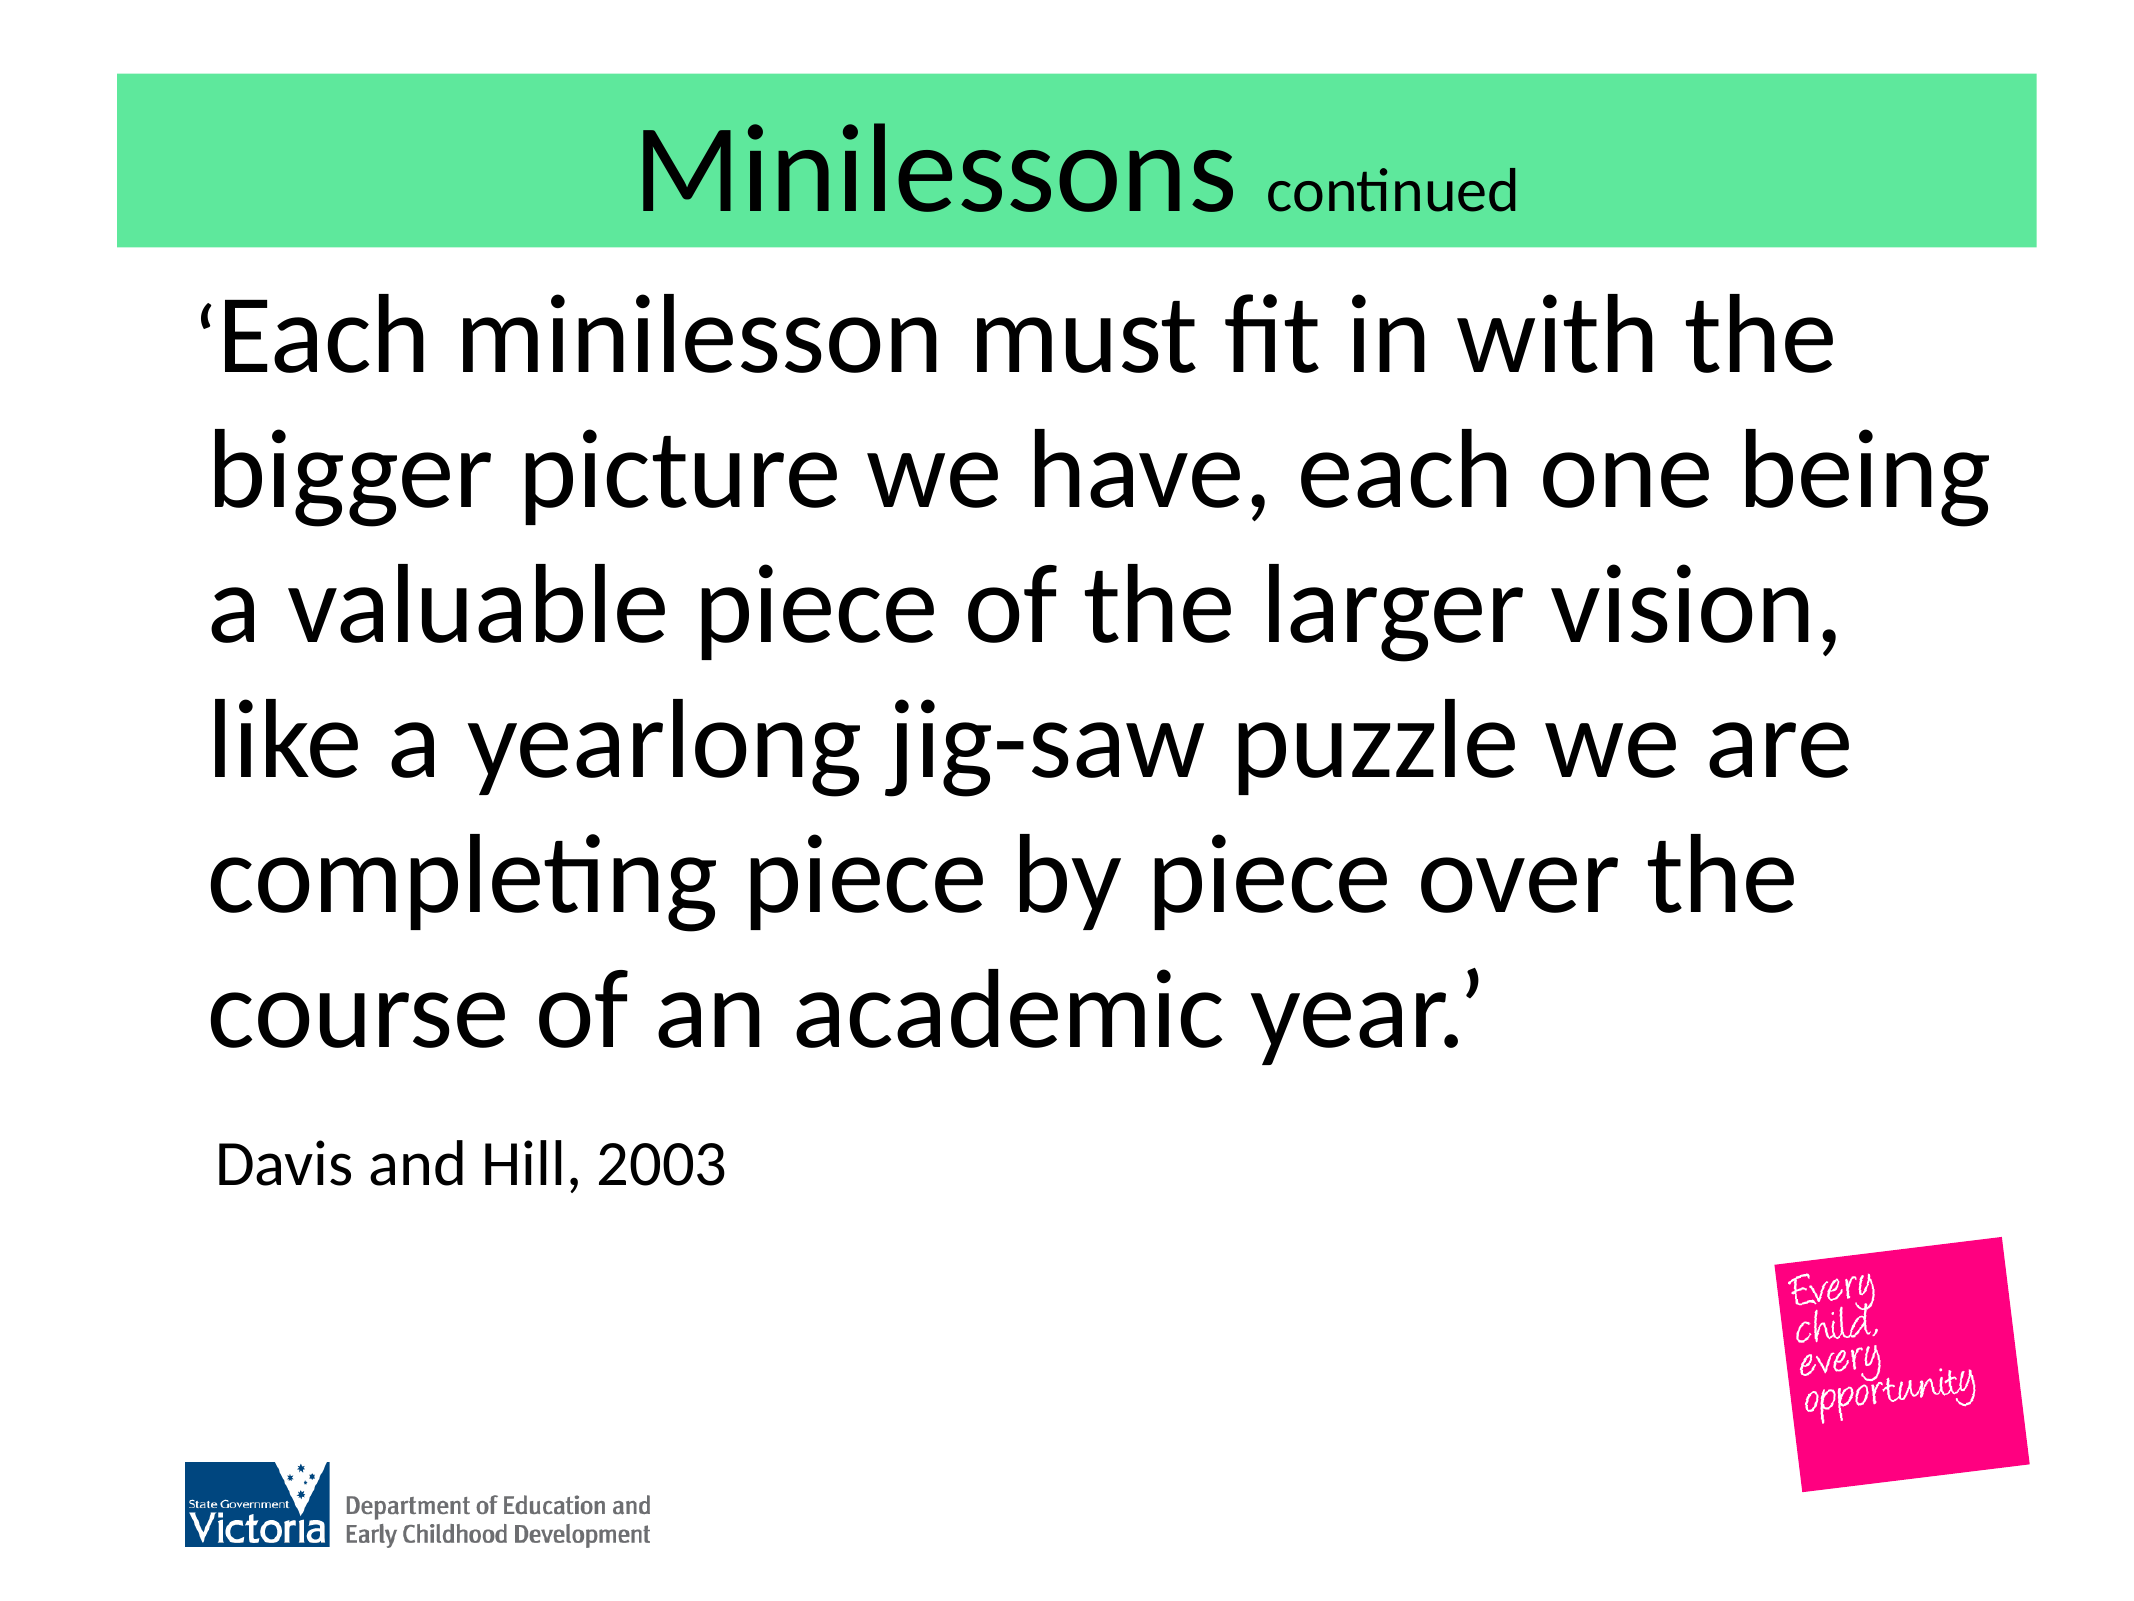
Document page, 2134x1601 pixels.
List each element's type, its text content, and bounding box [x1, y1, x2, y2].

picture [185, 1462, 650, 1548]
list ‘Each minilesson must fit in with the bigger picture we have, each one being a valuable piece of the larger vision, like a yearlong jig-saw puzzle we are completing piece by piece over the course of an academic year.’ Davis and Hill, 2003 [106, 249, 2027, 1430]
picture [1795, 1430, 2030, 1493]
title Minilessons continued [116, 73, 2037, 248]
